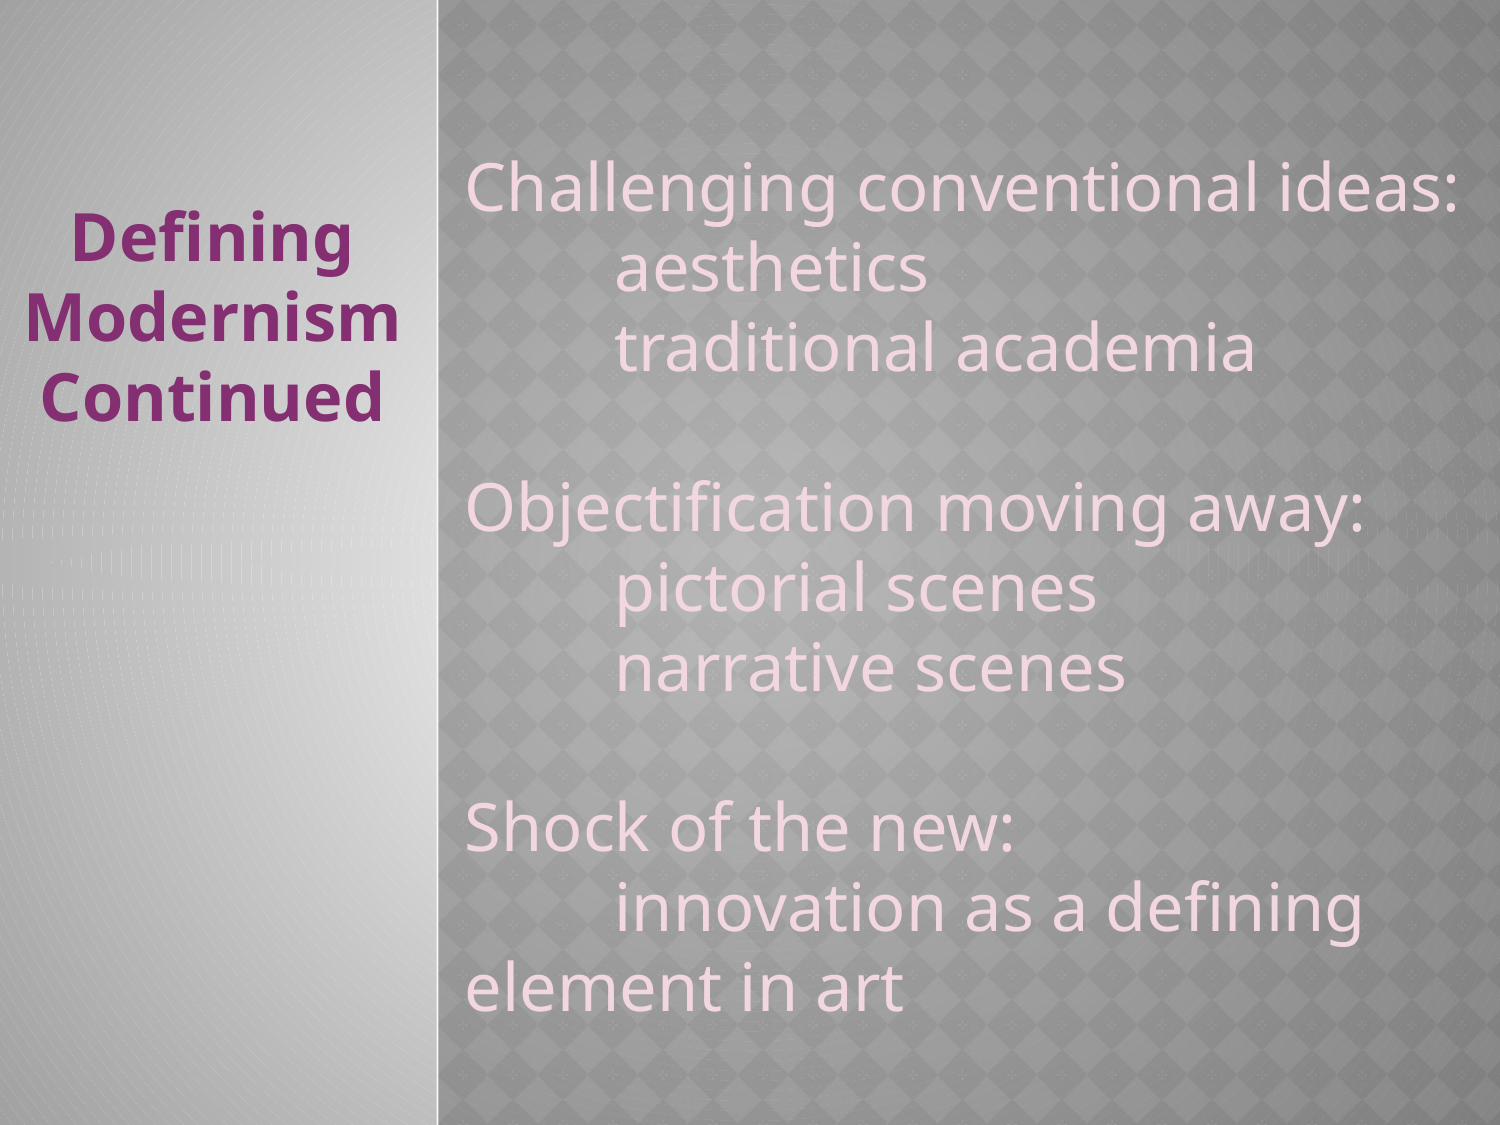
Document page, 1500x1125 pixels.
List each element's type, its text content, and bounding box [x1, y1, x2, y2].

text_box Challenging conventional ideas: aesthetics traditional academia Objectification moving away: pictorial scenes narrative scenes Shock of the new: innovation as a defining element in art [449, 137, 1500, 1032]
text_box Defining Modernism Continued [0, 187, 425, 443]
